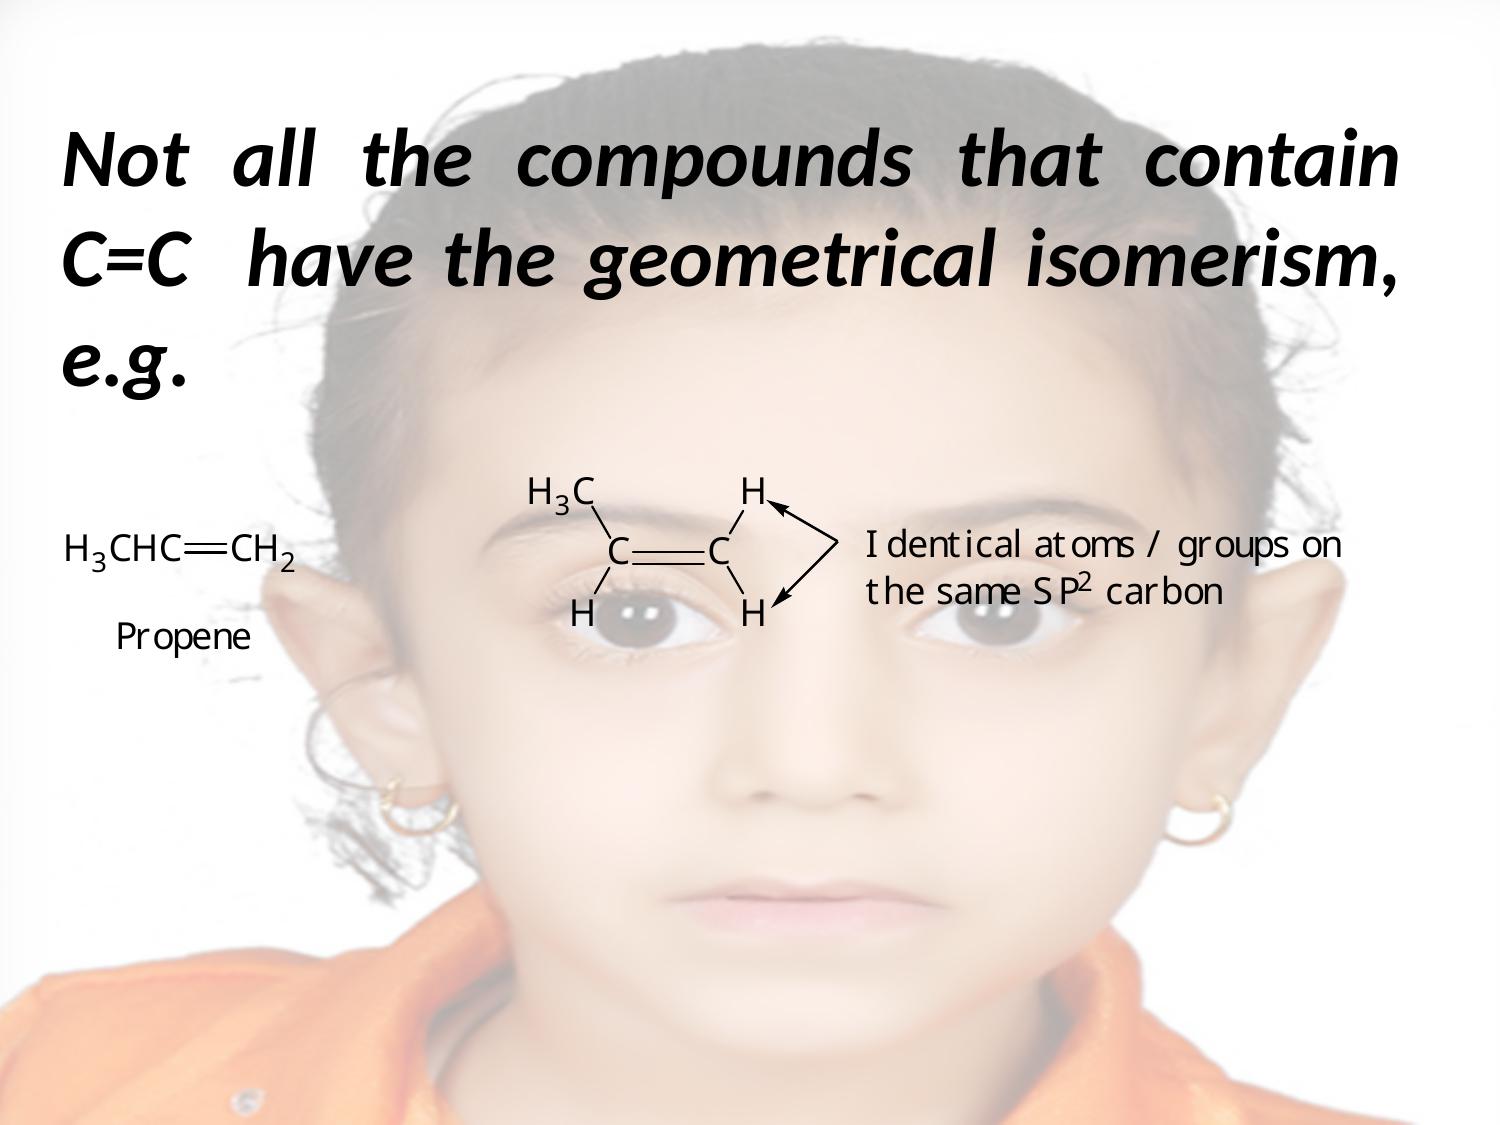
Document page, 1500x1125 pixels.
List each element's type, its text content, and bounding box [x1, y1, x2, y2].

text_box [55, 468, 1348, 669]
text_box Not all the compounds that contain C=C have the geometrical isomerism, e.g. [46, 95, 1418, 411]
